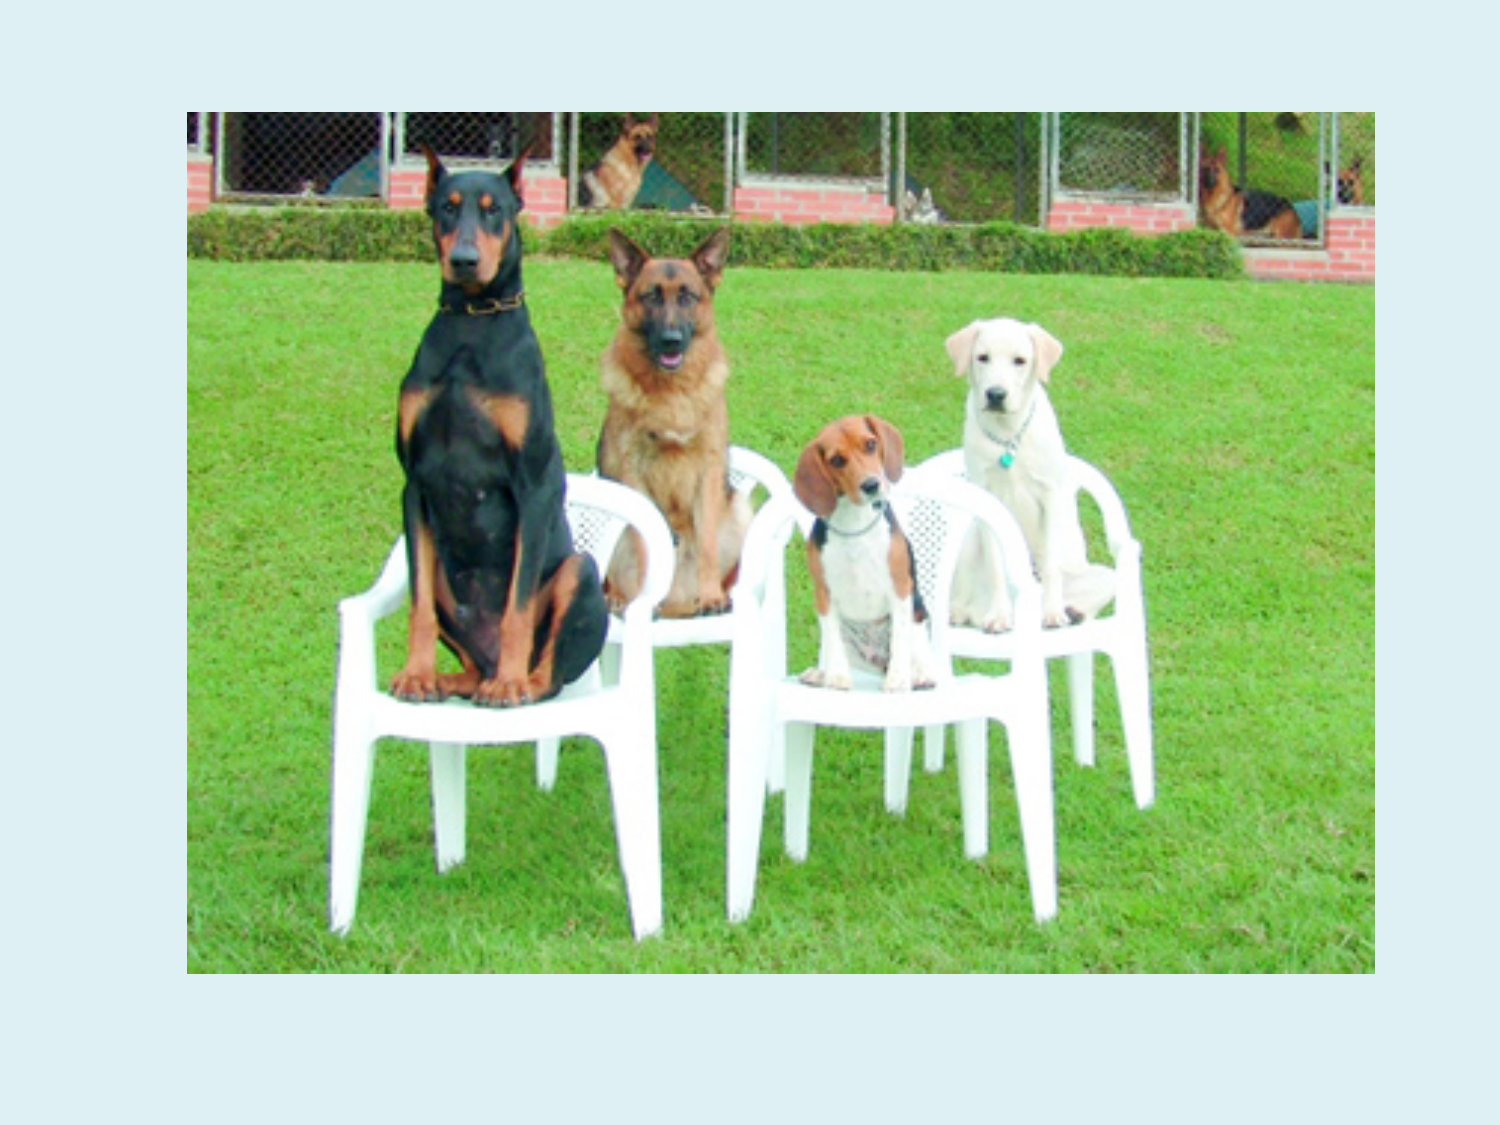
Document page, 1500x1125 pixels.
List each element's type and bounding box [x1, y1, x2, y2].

picture [187, 112, 1376, 974]
